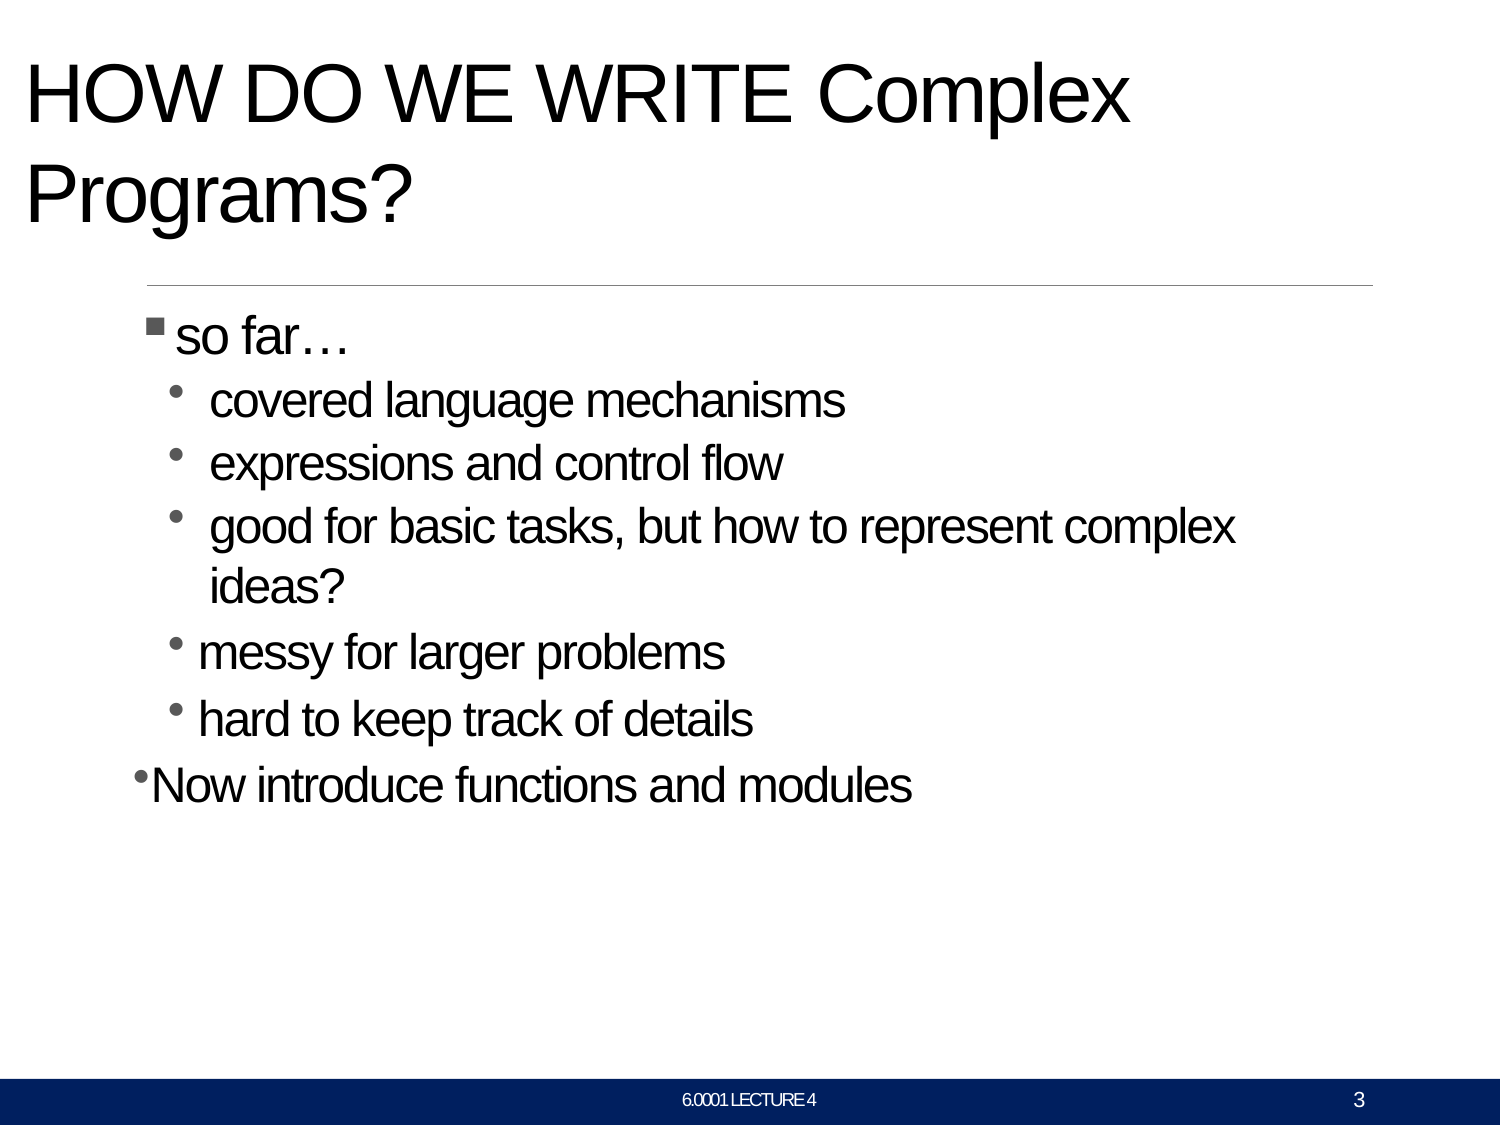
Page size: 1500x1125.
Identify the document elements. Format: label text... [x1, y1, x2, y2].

title HOW DO WE WRITE Complex Programs? [22, 37, 1498, 240]
footer 6.0001 LECTURE 4 [679, 1090, 821, 1125]
text_box so far… covered language mechanisms expressions and control flow good for basic tasks, but how to represent complex ideas? messy for larger problems hard to keep track of details Now introduce functions and modules [132, 298, 1322, 813]
text_box 3 [1349, 1078, 1369, 1112]
